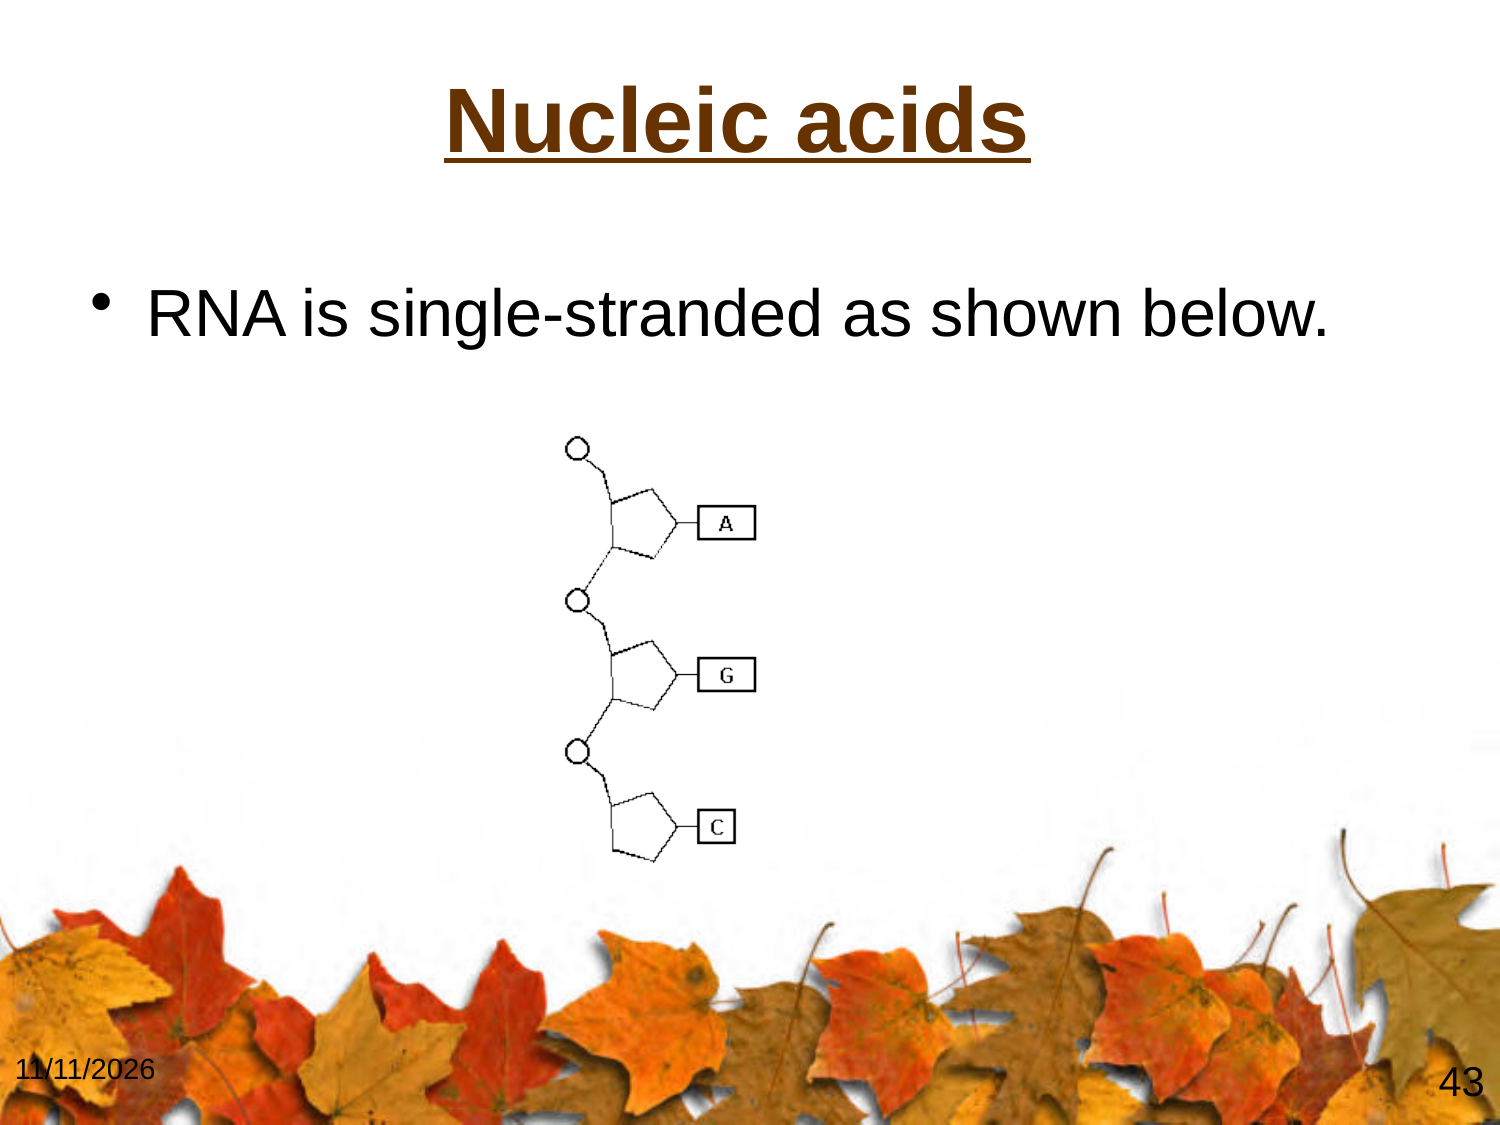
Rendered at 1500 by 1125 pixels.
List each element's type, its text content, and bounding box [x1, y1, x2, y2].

list RNA is single-stranded as shown below. [74, 262, 1426, 411]
slide_number 43 [1149, 1046, 1500, 1125]
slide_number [0, 1042, 350, 1103]
title Nucleic acids [49, 44, 1426, 188]
picture [0, 0, 1500, 1125]
